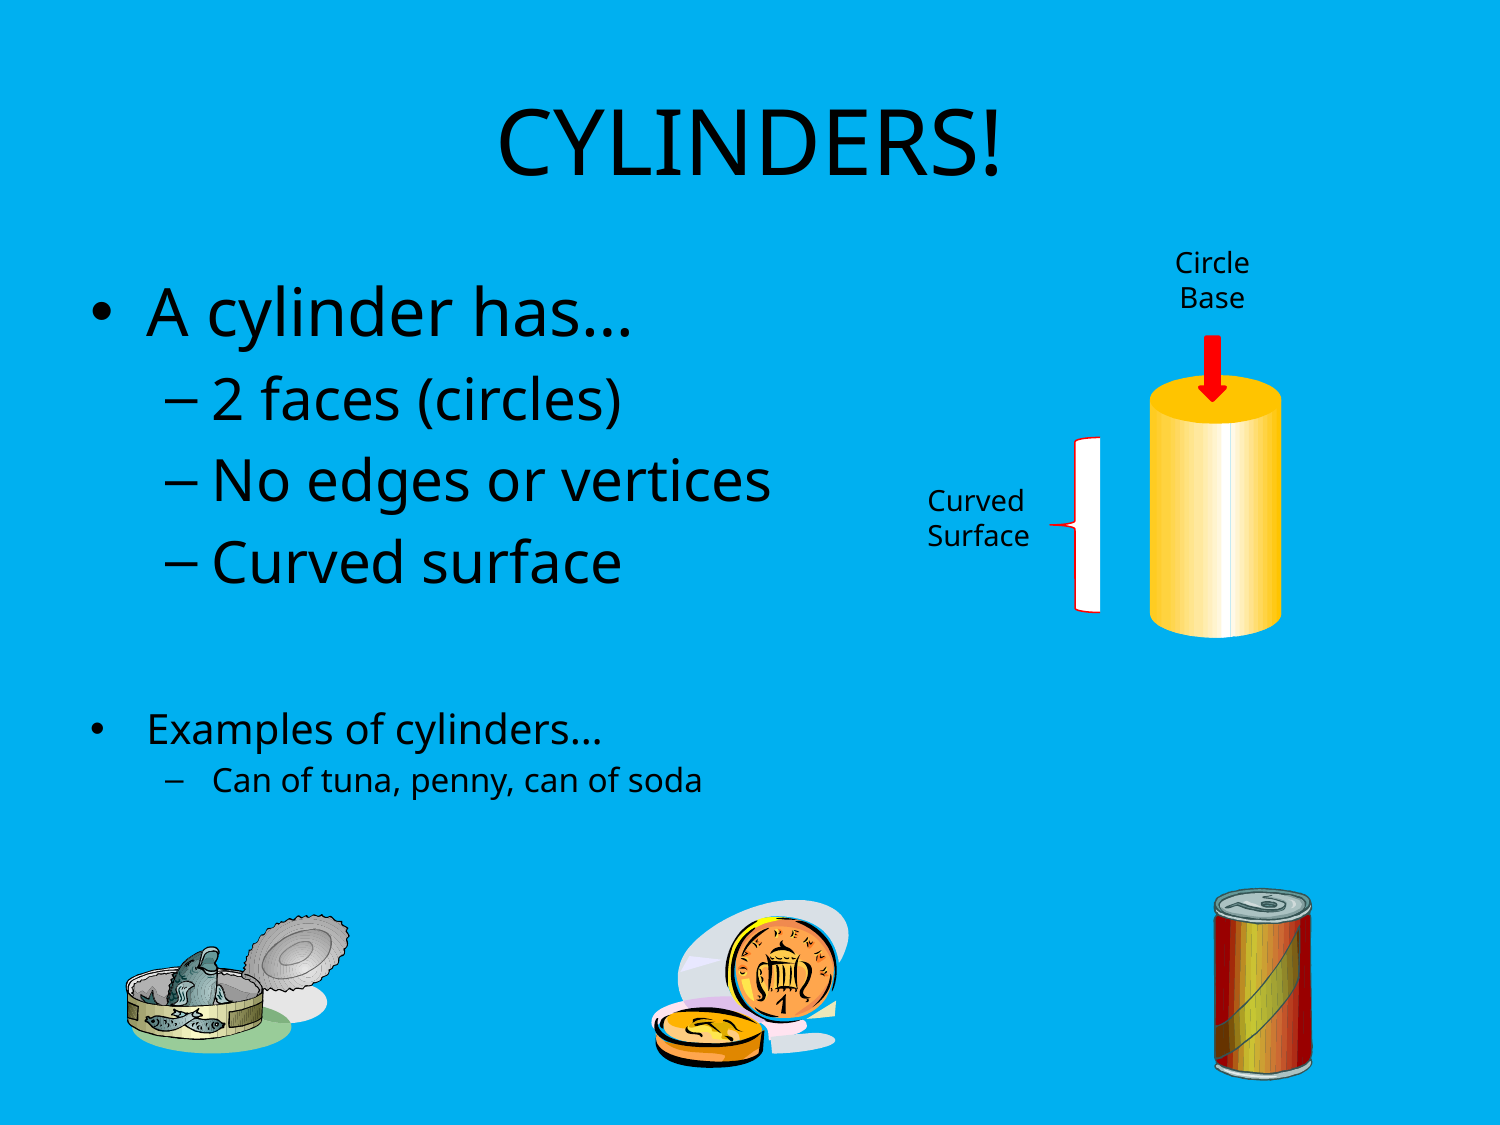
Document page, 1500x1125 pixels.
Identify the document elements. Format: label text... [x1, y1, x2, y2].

picture [127, 916, 348, 1053]
picture [1150, 374, 1281, 637]
picture [652, 901, 848, 1067]
text_box [1204, 335, 1221, 373]
text_box Curved Surface [912, 474, 1063, 560]
text_box Circle Base [1137, 237, 1288, 323]
picture [1214, 889, 1312, 1080]
text_box [1063, 436, 1101, 614]
picture [811, 1003, 835, 1018]
title CYLINDERS! [75, 45, 1425, 233]
list A cylinder has… 2 faces (circles) No edges or vertices Curved surface Examples of cylinders… Can of tuna, penny, can of soda [75, 262, 1425, 1005]
